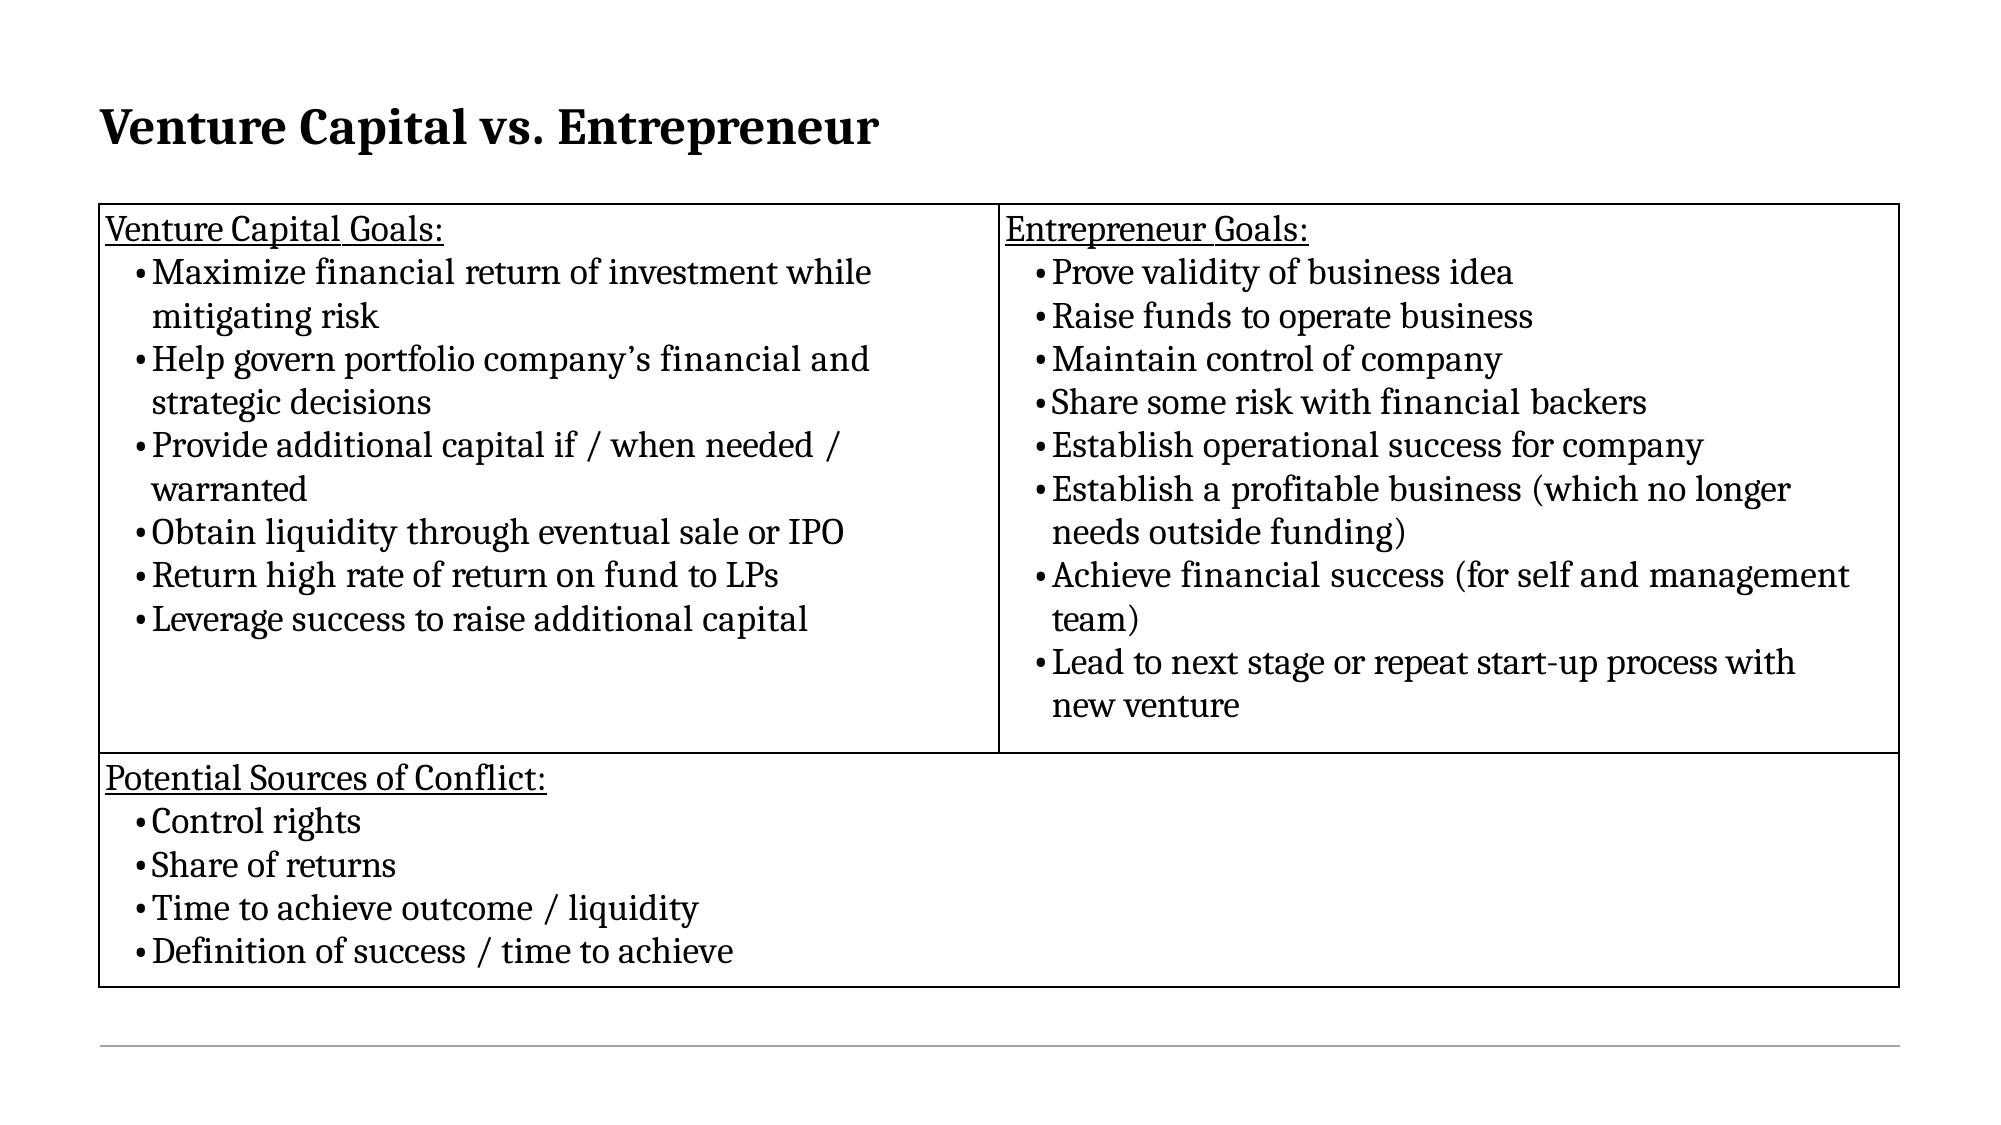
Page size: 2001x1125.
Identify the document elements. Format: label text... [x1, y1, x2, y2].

table_header Entrepreneur Goals: Prove validity of business idea Raise funds to operate business Maintain control of company Share some risk with financial backers Establish operational success for company Establish a profitable business (which no longer needs outside funding) Achieve financial success (for self and management team) Lead to next stage or repeat start-up process with new venture [1000, 205, 1898, 752]
table_header Venture Capital Goals: Maximize financial return of investment while mitigating risk Help govern portfolio company’s financial and strategic decisions Provide additional capital if / when needed / warranted Obtain liquidity through eventual sale or IPO Return high rate of return on fund to LPs Leverage success to raise additional capital [100, 205, 998, 752]
table_cell Potential Sources of Conflict: Control rights Share of returns Time to achieve outcome / liquidity Definition of success / time to achieve [100, 754, 1898, 986]
title Venture Capital vs. Entrepreneur [97, 90, 905, 281]
